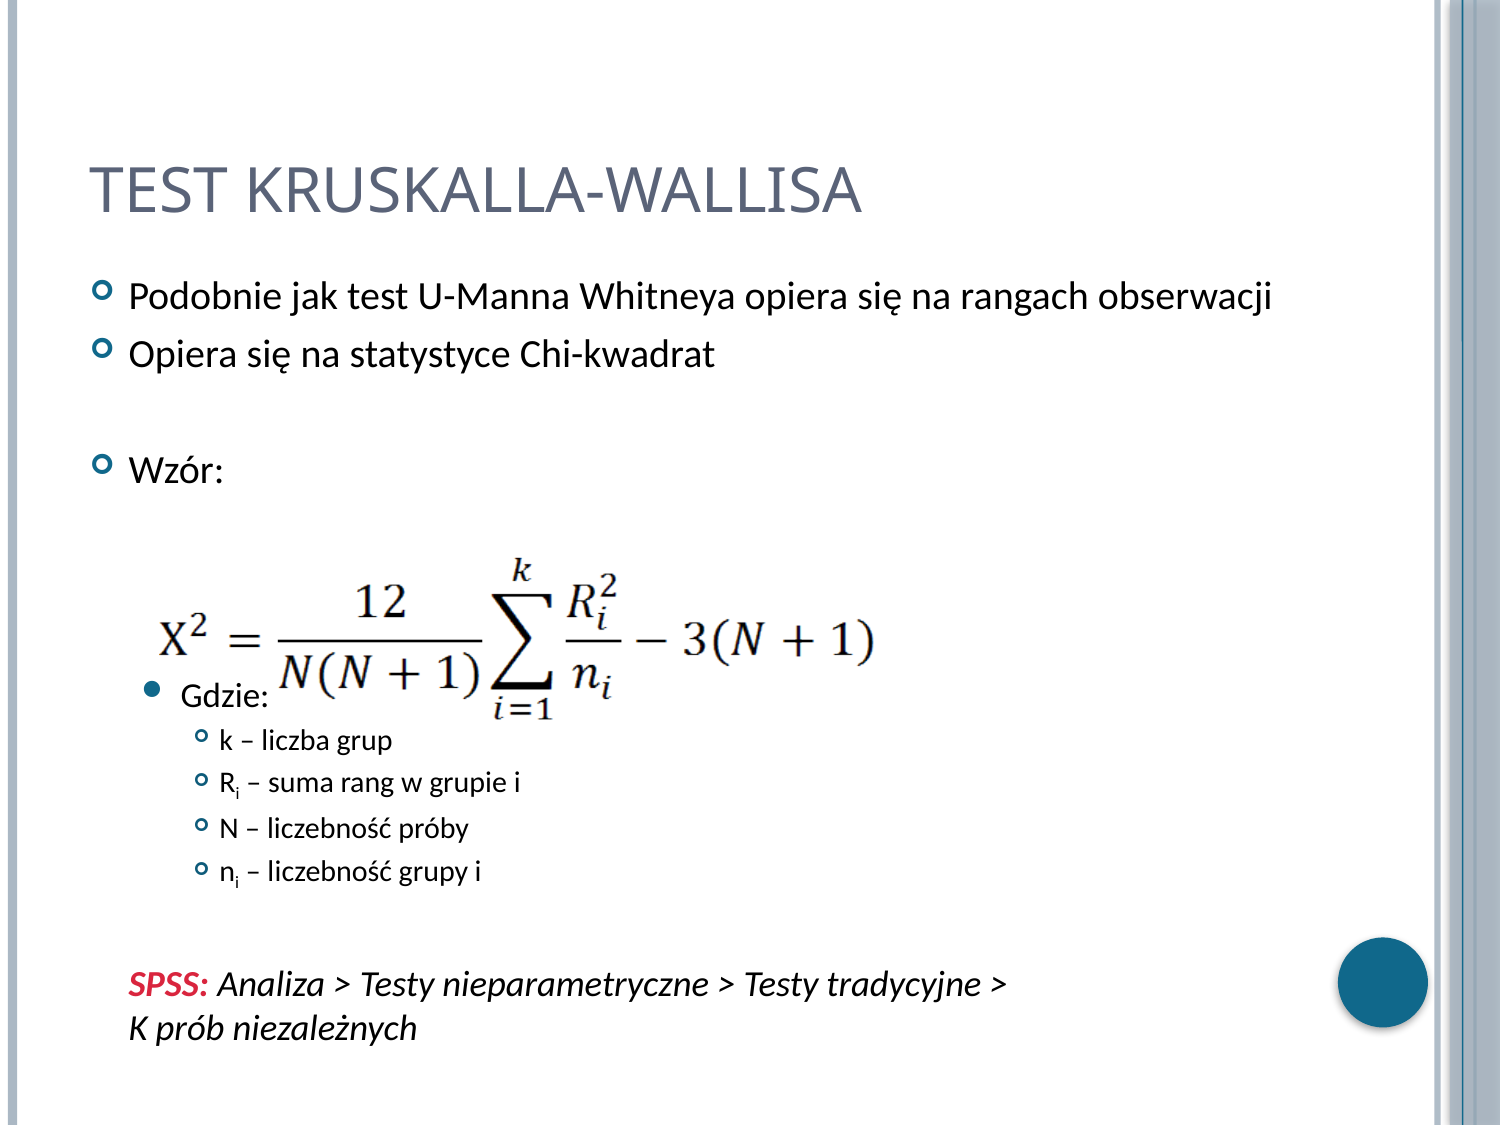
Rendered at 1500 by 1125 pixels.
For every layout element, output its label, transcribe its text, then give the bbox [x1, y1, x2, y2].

title Test Kruskalla-Wallisa [75, 45, 1300, 233]
list Podobnie jak test U-Manna Whitneya opiera się na rangach obserwacji Opiera się na statystyce Chi-kwadrat Wzór: Gdzie: k – liczba grup Ri – suma rang w grupie i N – liczebność próby ni – liczebność grupy i SPSS: Analiza > Testy nieparametryczne > Testy tradycyjne > K prób niezależnych [75, 262, 1300, 1094]
picture [158, 550, 877, 731]
